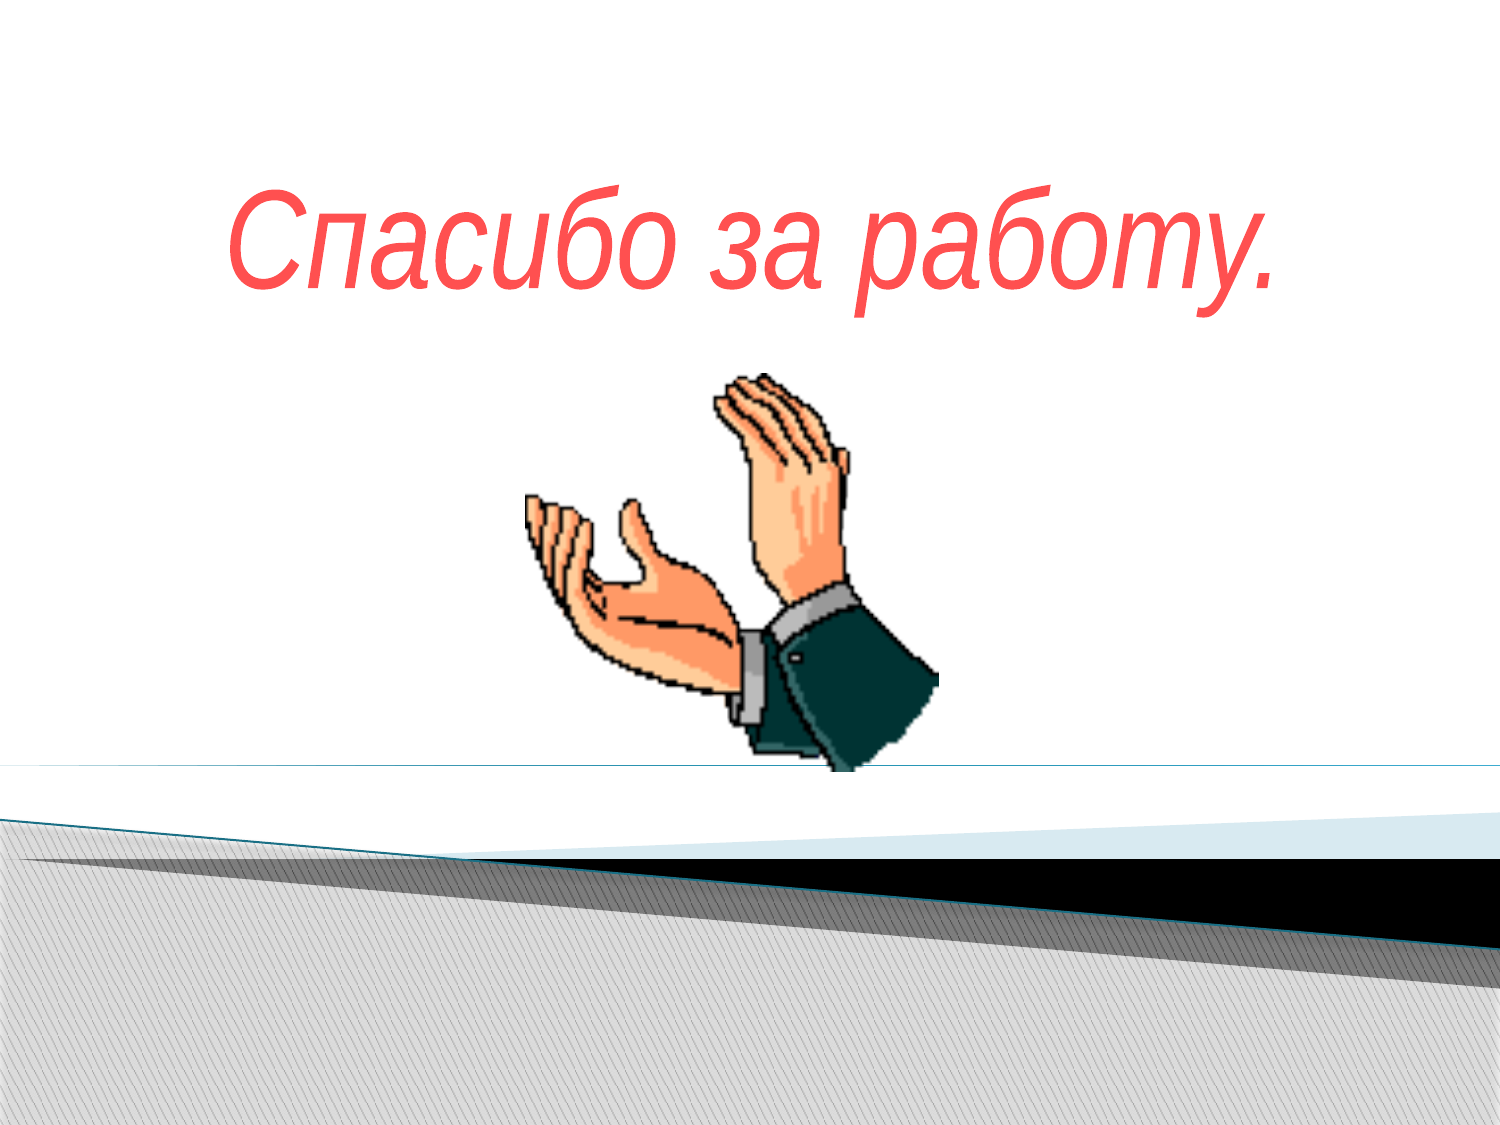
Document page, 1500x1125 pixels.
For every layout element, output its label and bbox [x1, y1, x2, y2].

picture [5, 859, 1500, 989]
picture [525, 373, 939, 772]
